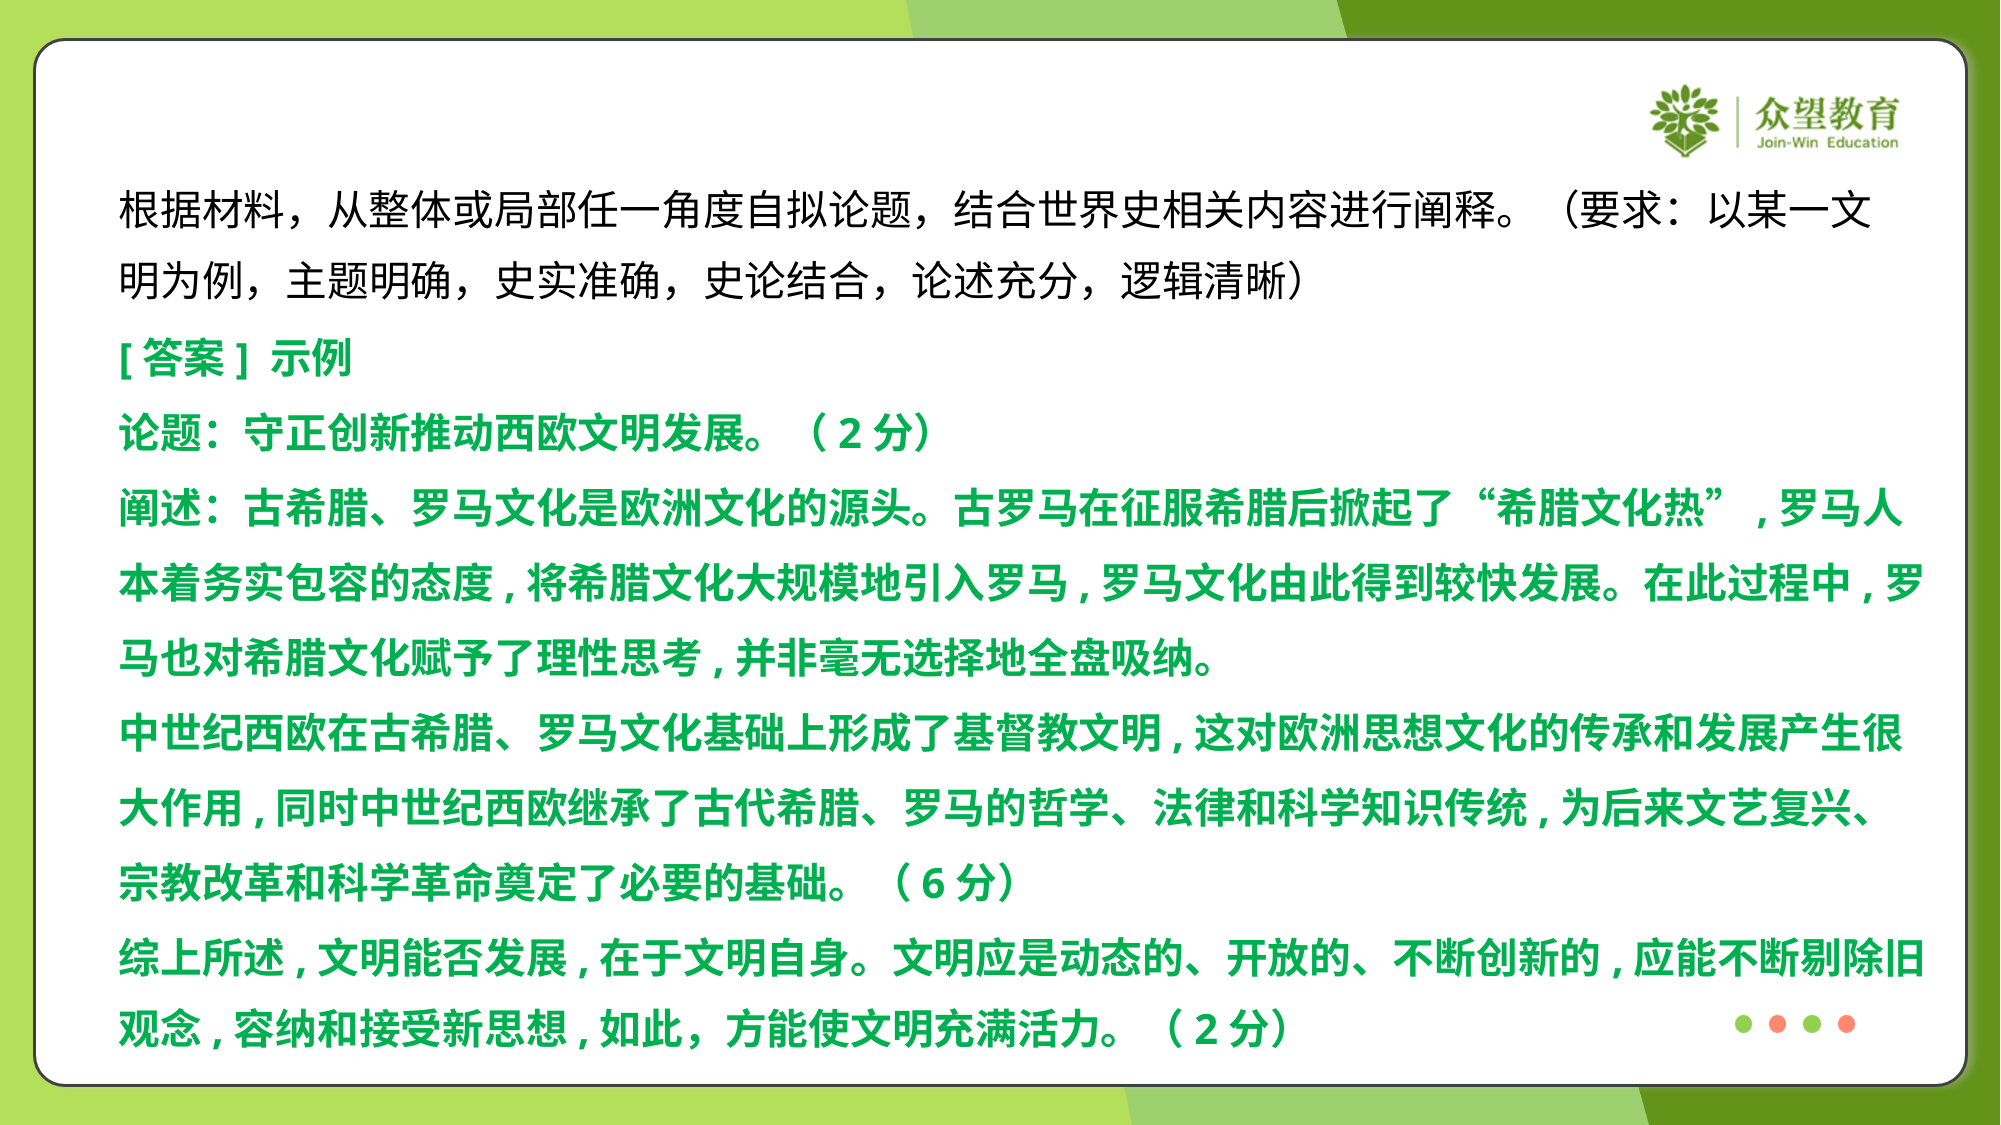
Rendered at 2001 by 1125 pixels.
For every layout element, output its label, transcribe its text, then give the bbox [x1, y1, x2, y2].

picture [0, 0, 2000, 1125]
text_box 根据材料，从整体或局部任一角度自拟论题，结合世界史相关内容进行阐释。（要求：以某一文 明为例，主题明确，史实准确，史论结合，论述充分，逻辑清晰） [118, 158, 1883, 298]
text_box [答案] 示例 论题：守正创新推动西欧文明发展。（2分） 阐述：古希腊、罗马文化是欧洲文化的源头。古罗马在征服希腊后掀起了“希腊文化热”,罗马人 本着务实包容的态度,将希腊文化大规模地引入罗马,罗马文化由此得到较快发展。在此过程中,罗 马也对希腊文化赋予了理性思考,并非毫无选择地全盘吸纳。 中世纪西欧在古希腊、罗马文化基础上形成了基督教文明,这对欧洲思想文化的传承和发展产生很 大作用,同时中世纪西欧继承了古代希腊、罗马的哲学、法律和科学知识传统,为后来文艺复兴、 宗教改革和科学革命奠定了必要的基础。（6分） 综上所述,文明能否发展,在于文明自身。文明应是动态的、开放的、不断创新的,应能不断剔除旧 观念,容纳和接受新思想,如此，方能使文明充满活力。（2分） [118, 307, 1883, 1046]
